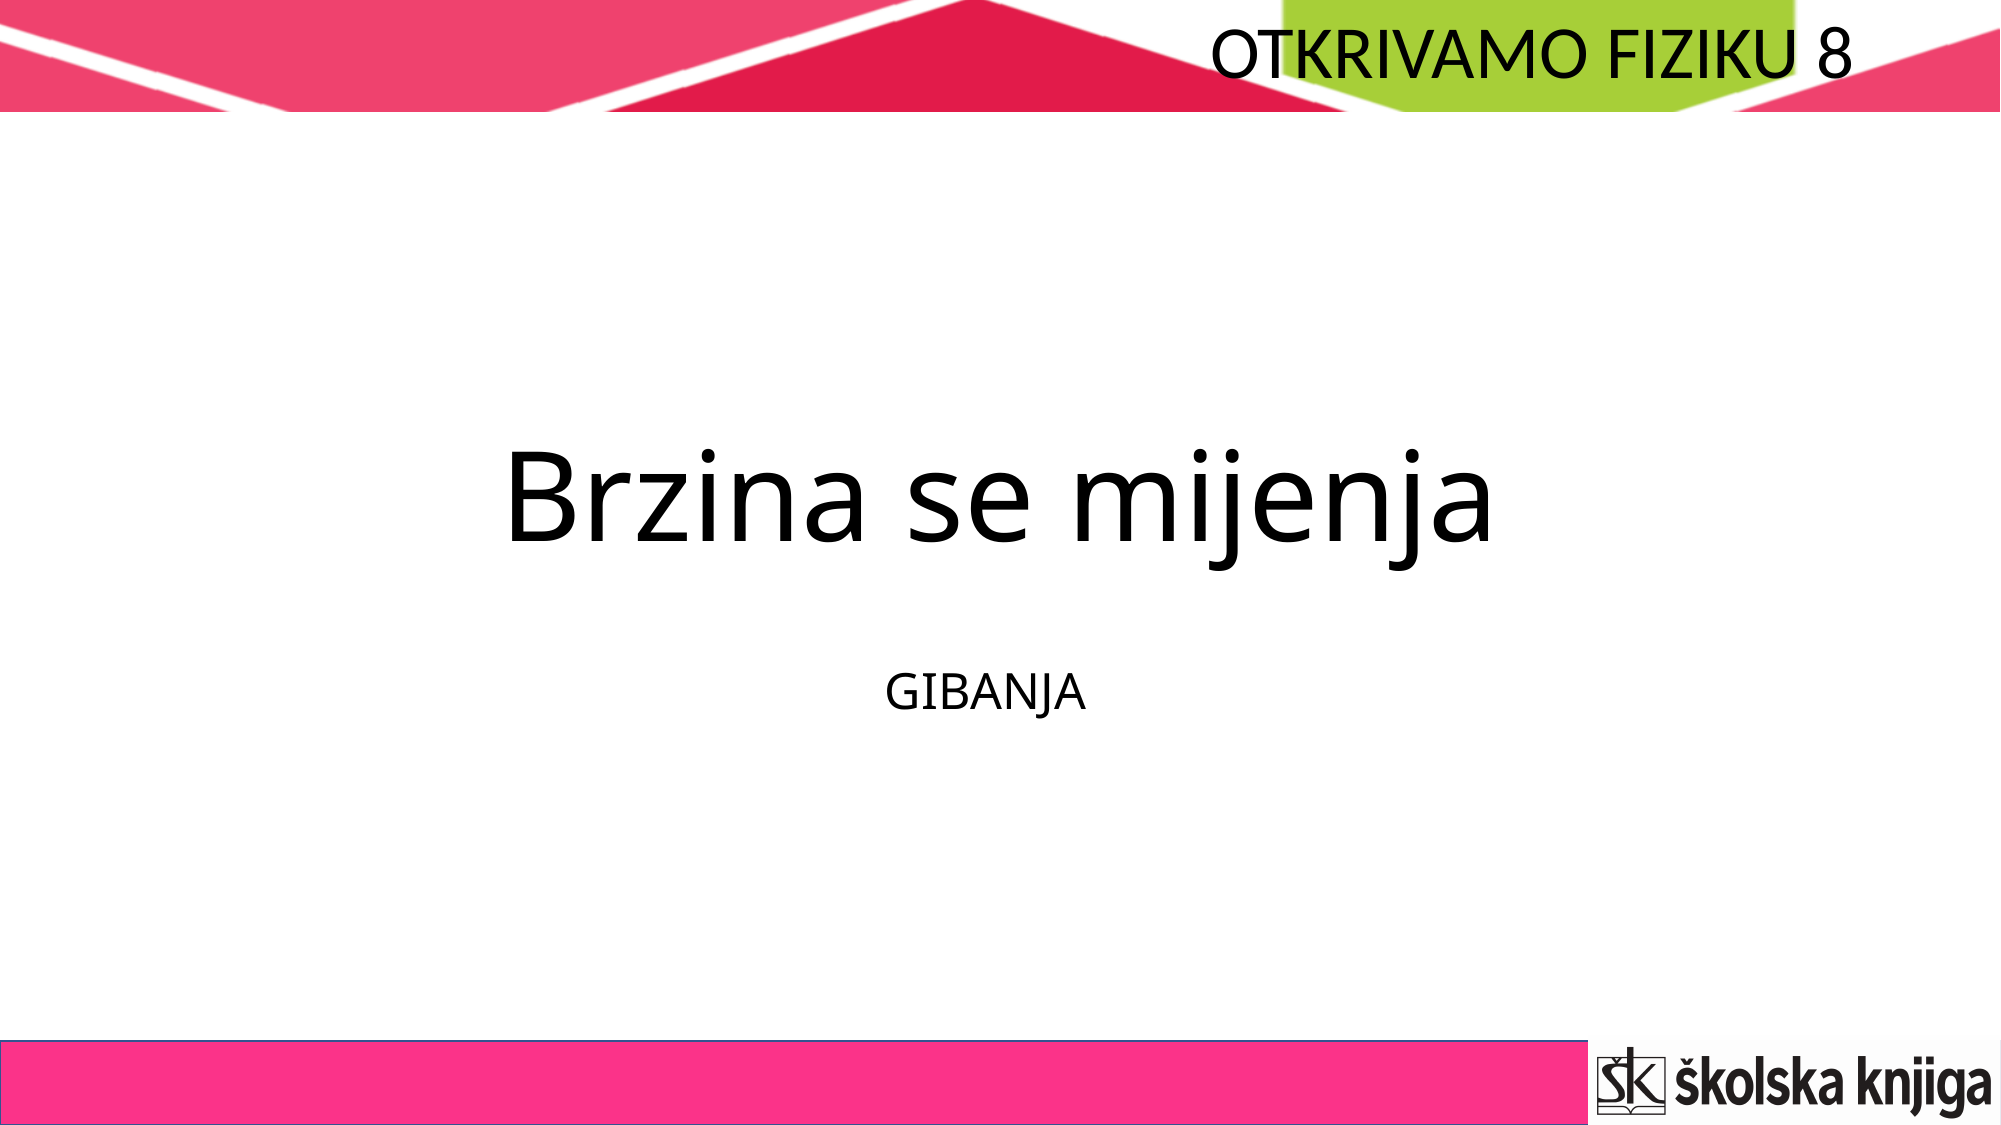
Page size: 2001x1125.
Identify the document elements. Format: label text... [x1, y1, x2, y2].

picture [1588, 1035, 2000, 1125]
picture [0, 0, 2000, 112]
text_box GIBANJA [618, 652, 1366, 728]
title Brzina se mijenja [249, 184, 1750, 576]
